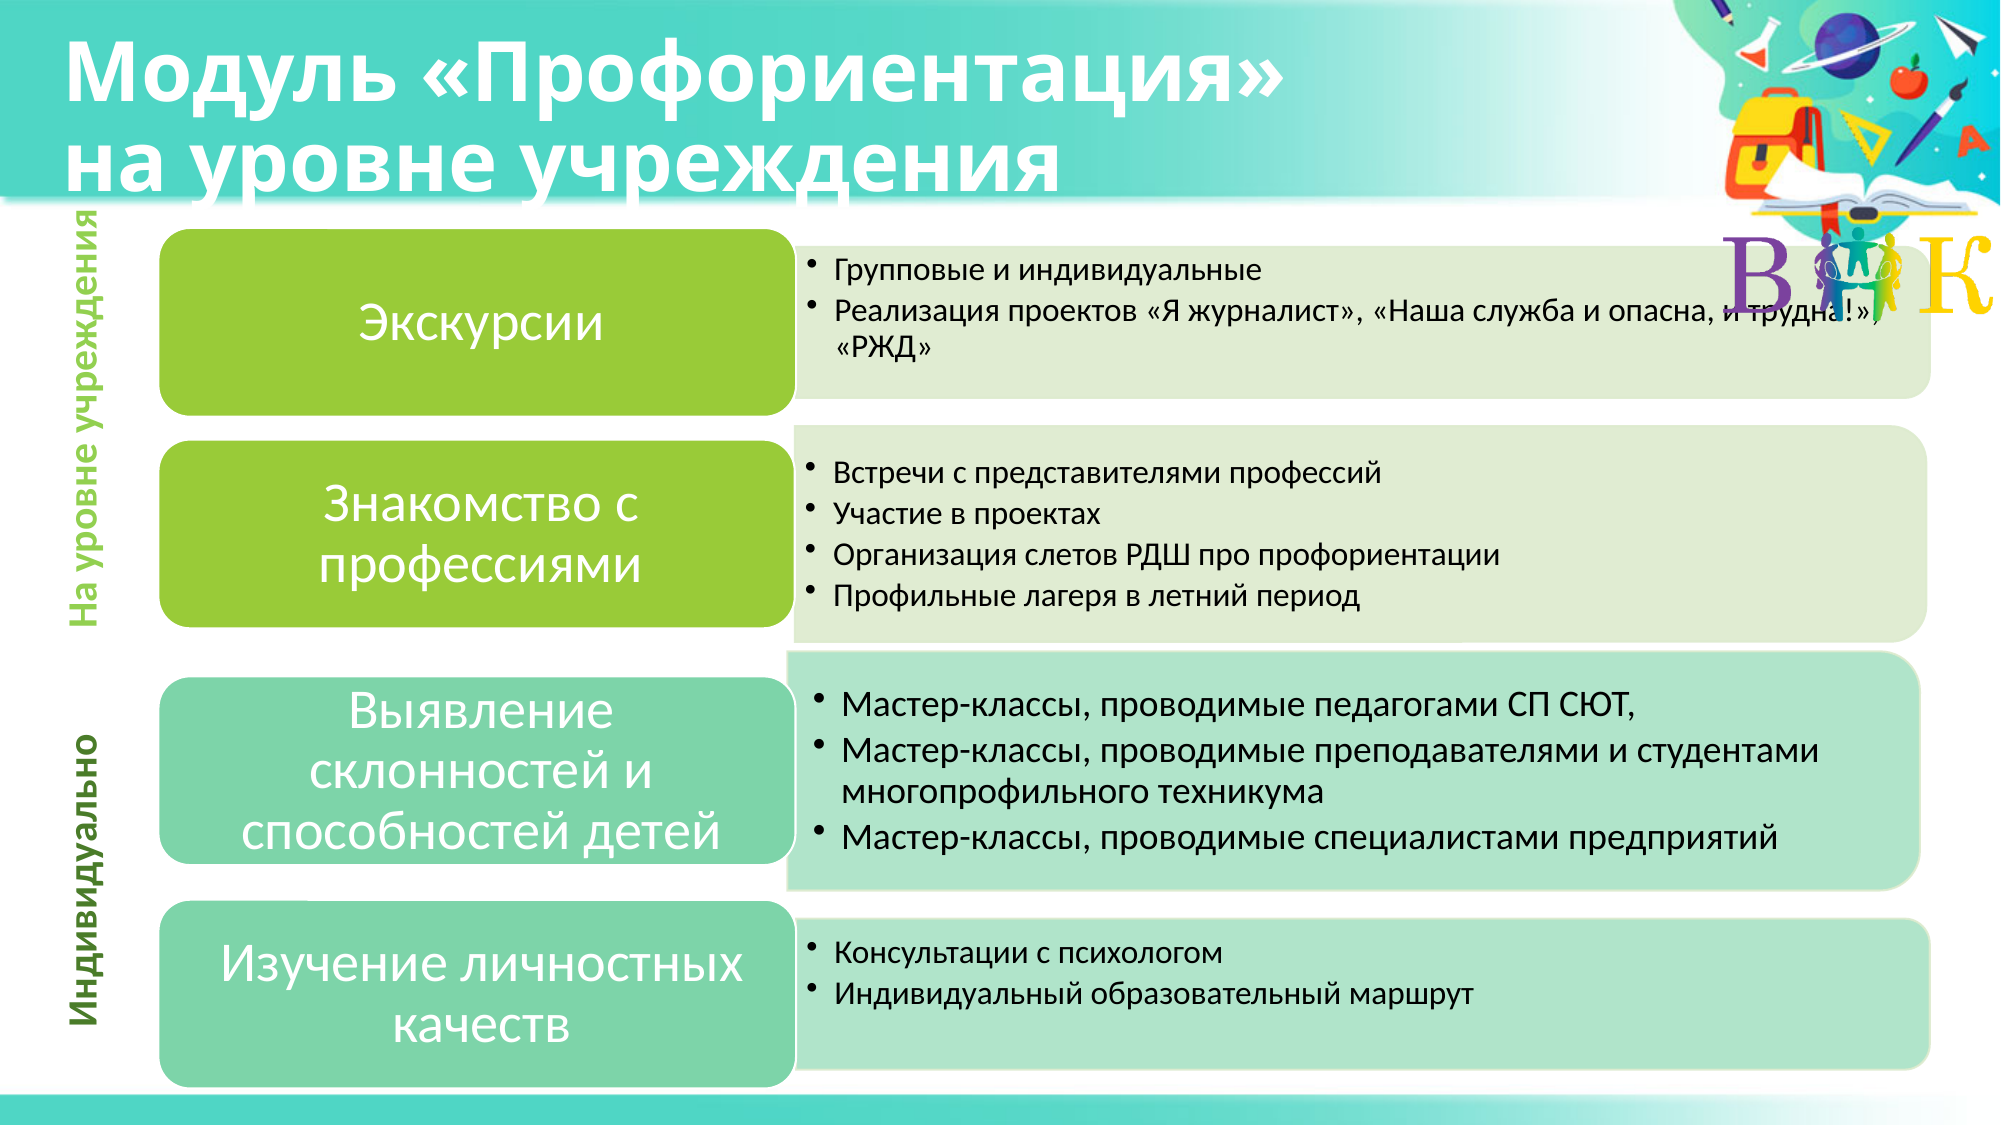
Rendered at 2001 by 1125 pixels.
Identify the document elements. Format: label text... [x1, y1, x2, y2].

text_box На уровне учреждения [47, 112, 129, 643]
title Модуль «Профориентация» на уровне учреждения [47, 10, 1745, 228]
text_box Индивидуально [47, 643, 129, 1043]
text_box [158, 227, 1930, 1089]
picture [0, 0, 2001, 1125]
